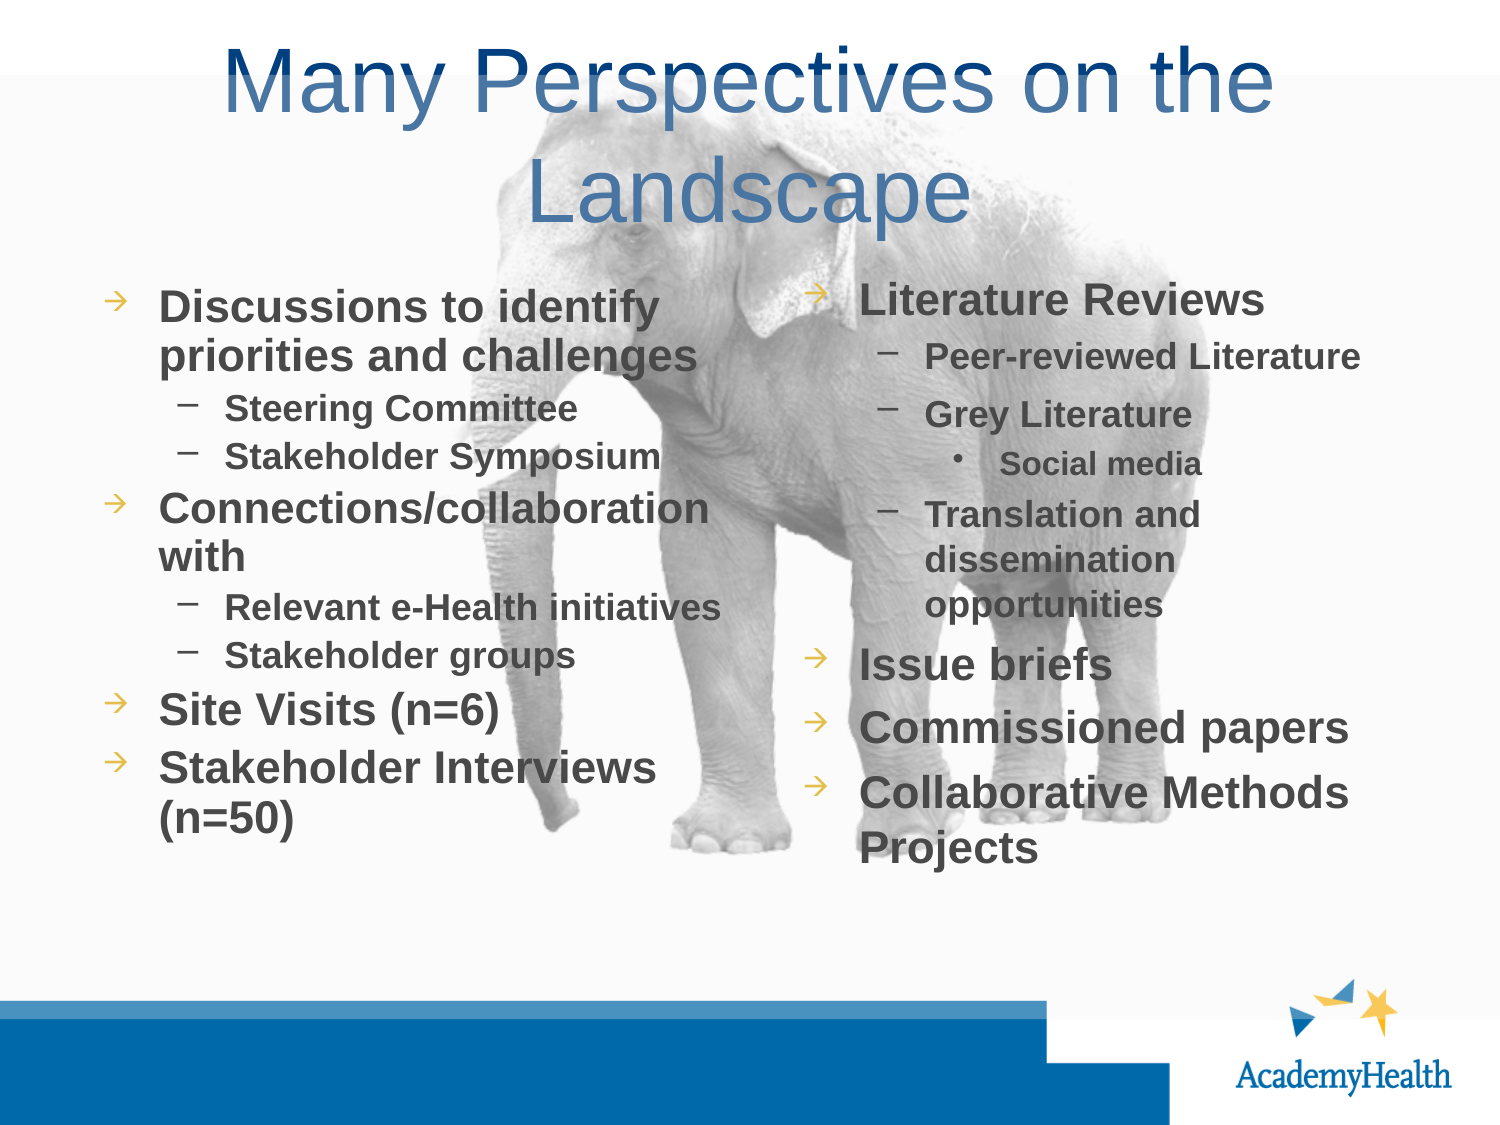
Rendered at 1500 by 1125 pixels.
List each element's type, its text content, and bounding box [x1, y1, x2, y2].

picture [0, 1020, 1500, 1125]
text_box [0, 74, 1500, 1020]
title Many Perspectives on the Landscape [112, 37, 1388, 74]
picture [0, 0, 1500, 900]
